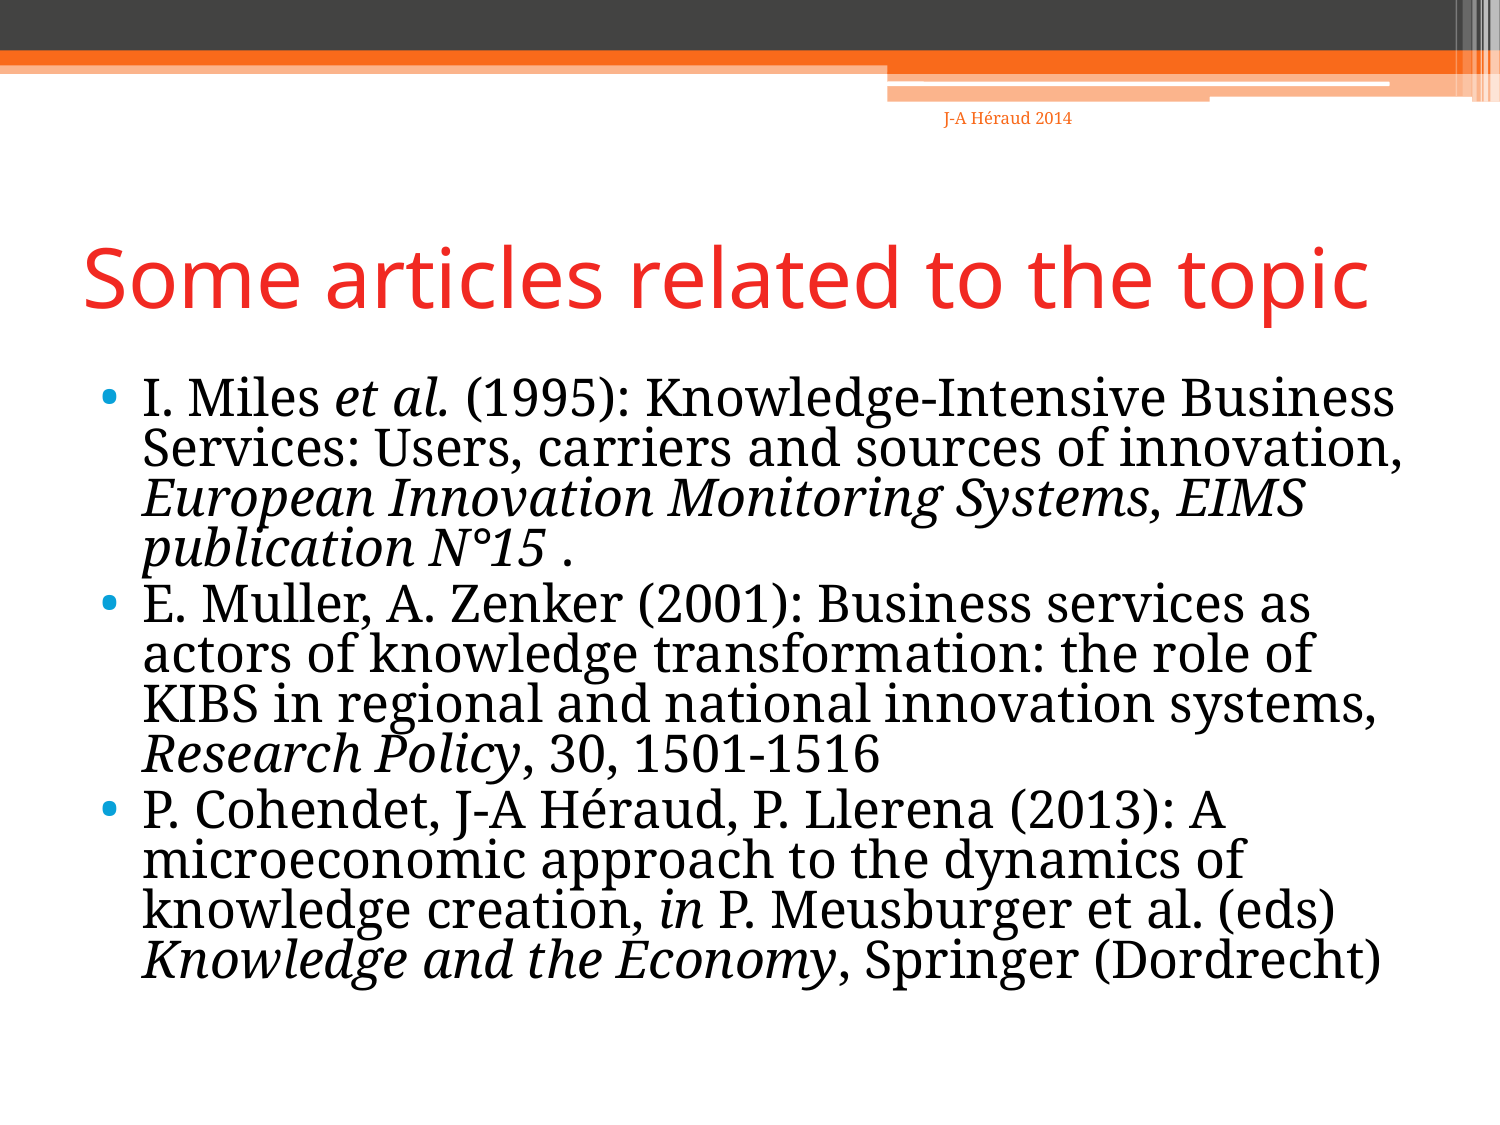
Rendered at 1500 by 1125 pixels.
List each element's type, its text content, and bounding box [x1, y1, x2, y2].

title Some articles related to the topic [74, 186, 1426, 363]
text_box J-A Héraud 2014 [862, 100, 1080, 136]
list I. Miles et al. (1995): Knowledge-Intensive Business Services: Users, carriers and sources of innovation, European Innovation Monitoring Systems, EIMS publication N°15 . E. Muller, A. Zenker (2001): Business services as actors of knowledge transformation: the role of KIBS in regional and national innovation systems, Research Policy, 30, 1501-1516 P. Cohendet, J-A Héraud, P. Llerena (2013): A microeconomic approach to the dynamics of knowledge creation, in P. Meusburger et al. (eds) Knowledge and the Economy, Springer (Dordrecht) [74, 368, 1426, 1079]
